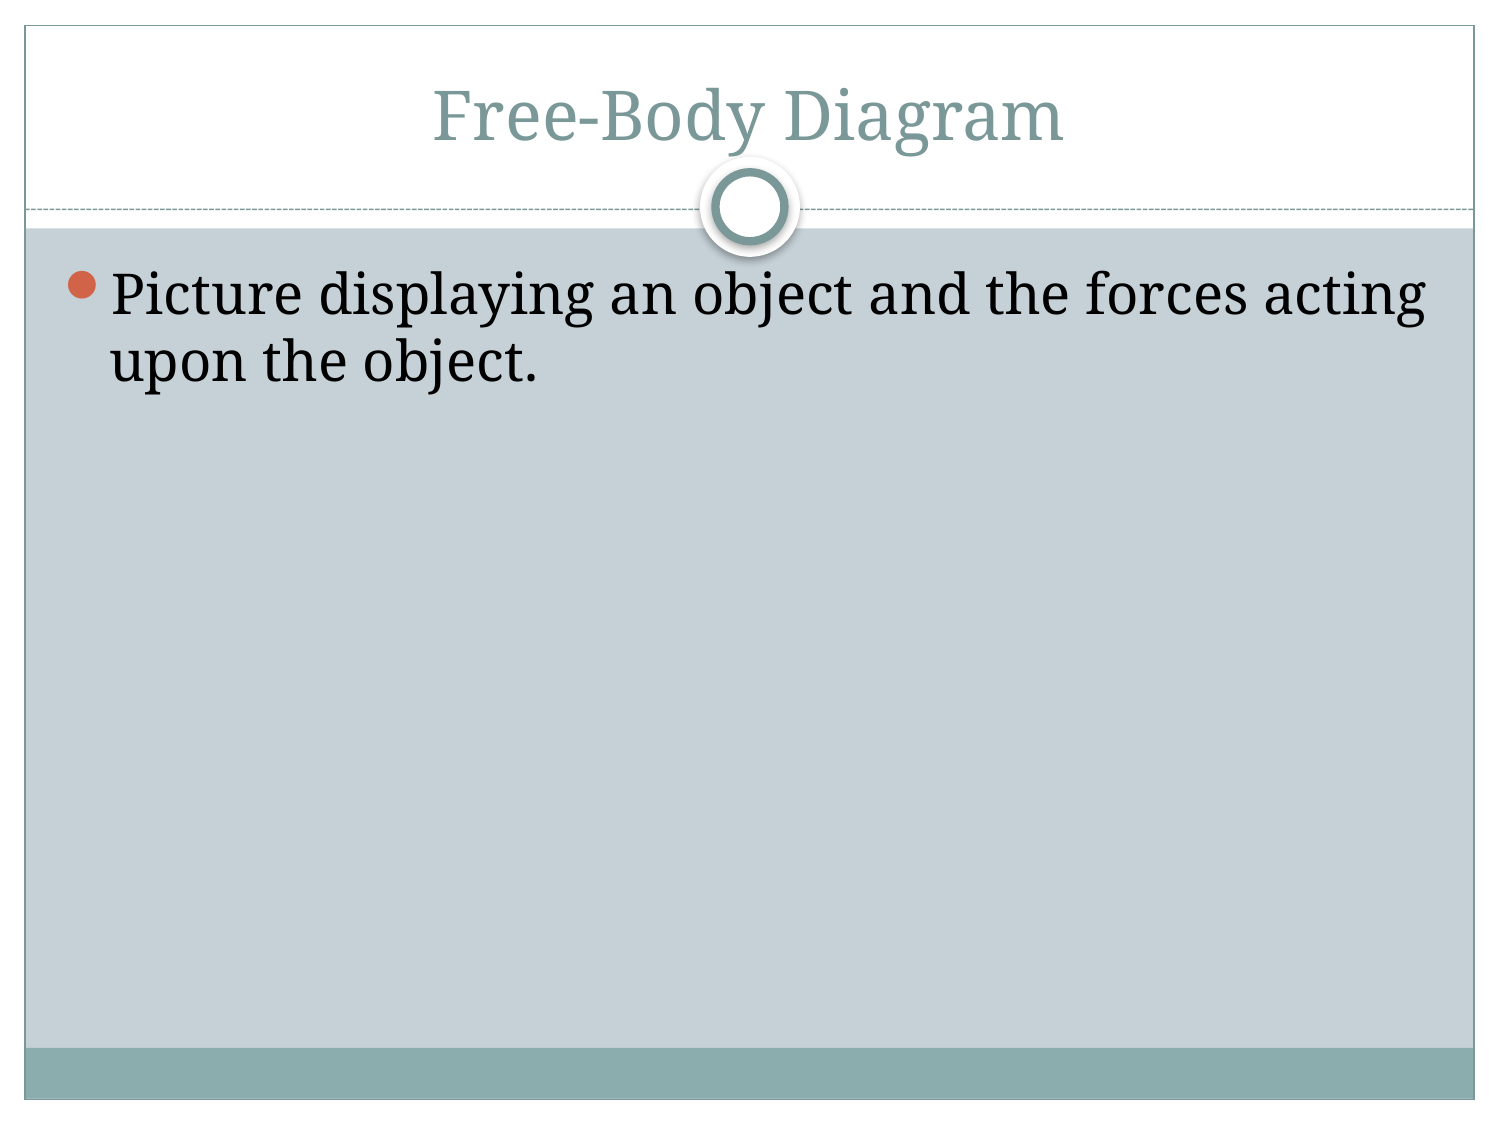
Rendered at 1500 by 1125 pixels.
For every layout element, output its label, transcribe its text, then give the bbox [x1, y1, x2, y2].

title Free-Body Diagram [49, 37, 1450, 162]
list Picture displaying an object and the forces acting upon the object. [49, 250, 1445, 1001]
